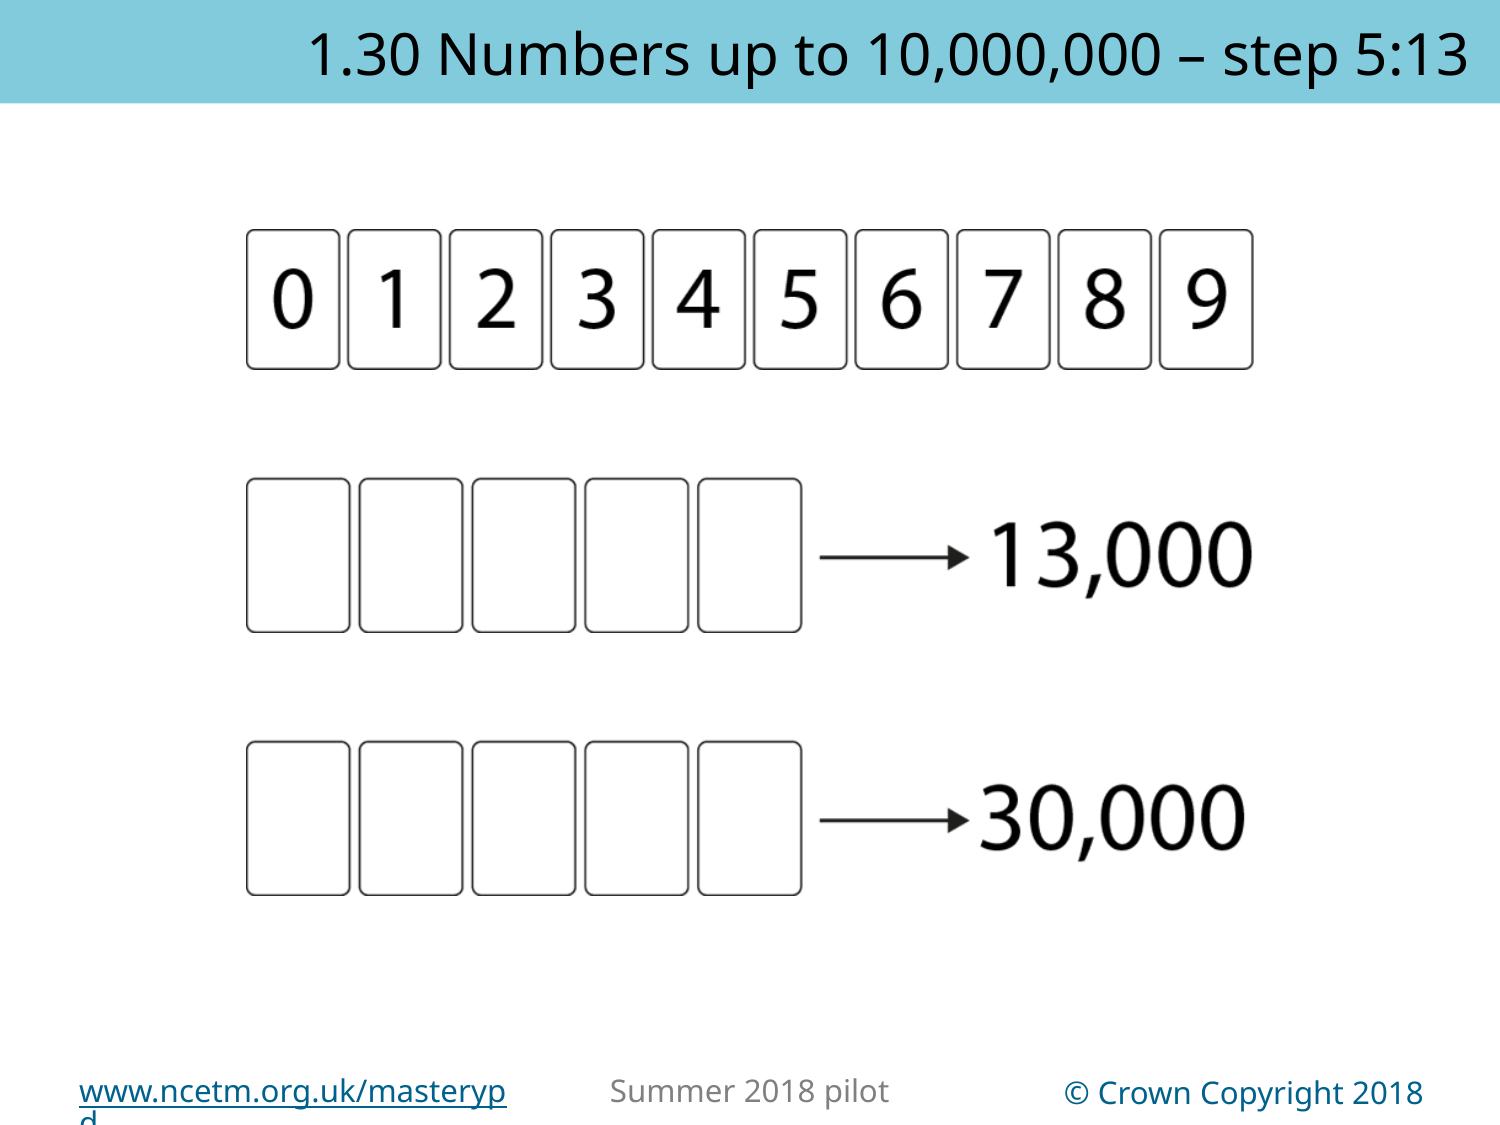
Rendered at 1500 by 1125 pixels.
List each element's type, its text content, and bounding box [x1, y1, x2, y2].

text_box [246, 229, 1254, 896]
list 1.30 Numbers up to 10,000,000 – step 5:13 [0, 0, 1500, 104]
